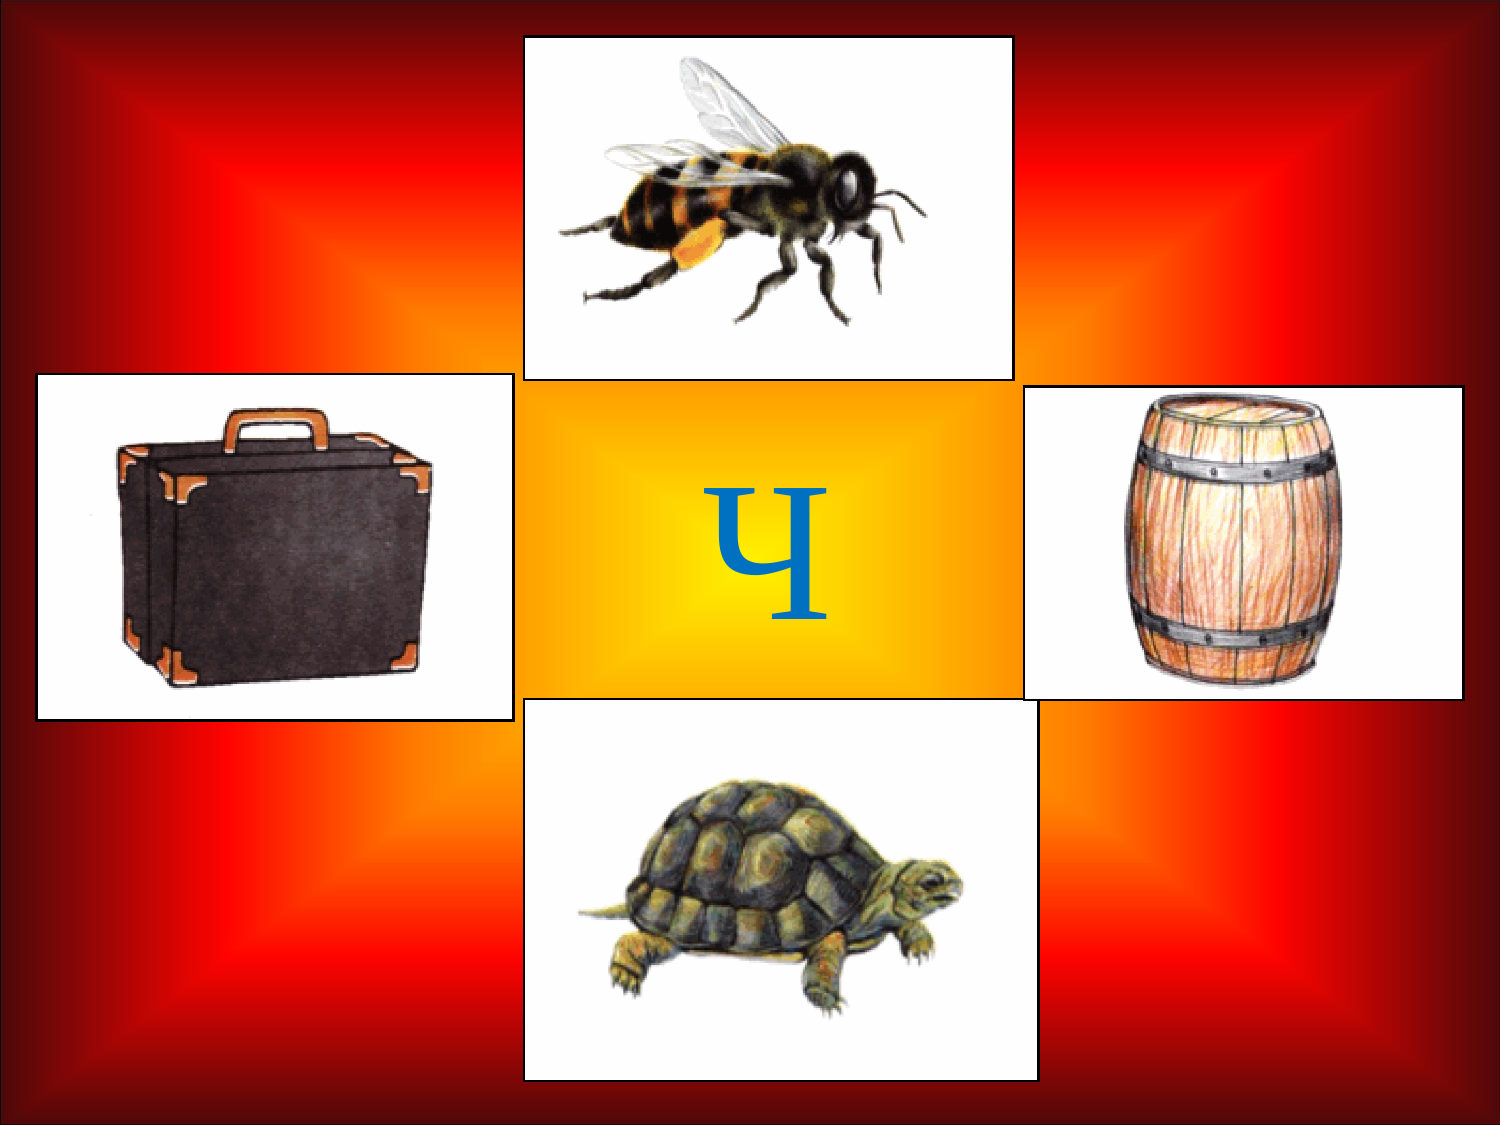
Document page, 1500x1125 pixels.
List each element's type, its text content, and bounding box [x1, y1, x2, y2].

picture [0, 0, 1500, 1125]
text_box Ч [687, 412, 900, 668]
